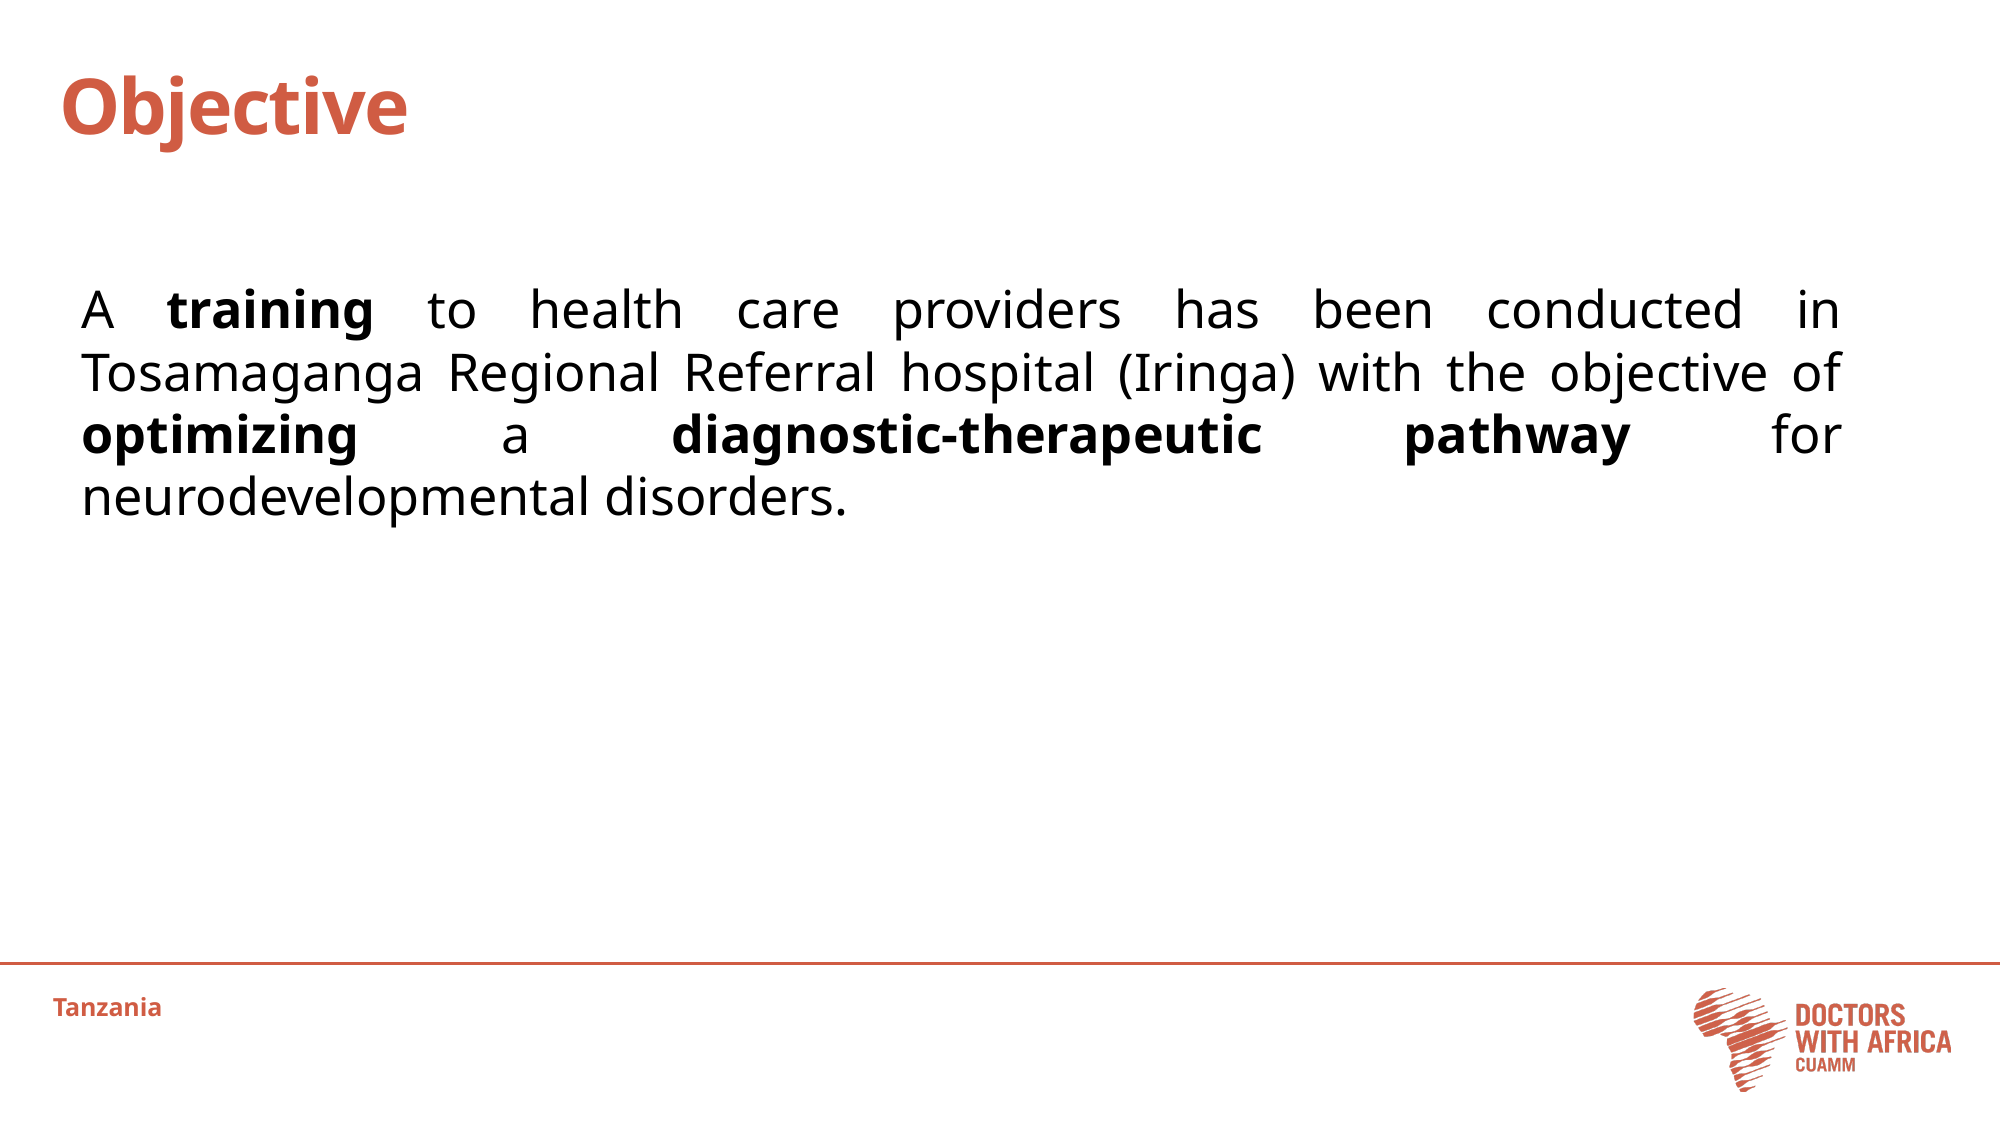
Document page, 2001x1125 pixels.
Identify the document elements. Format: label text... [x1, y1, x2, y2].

footer Tanzania [51, 678, 460, 1125]
picture [1693, 988, 1951, 1092]
text_box Objective [51, 53, 1491, 246]
text_box A training to health care providers has been conducted in Tosamaganga Regional Referral hospital (Iringa) with the objective of optimizing a diagnostic-therapeutic pathway for neurodevelopmental disorders. [66, 268, 1858, 534]
